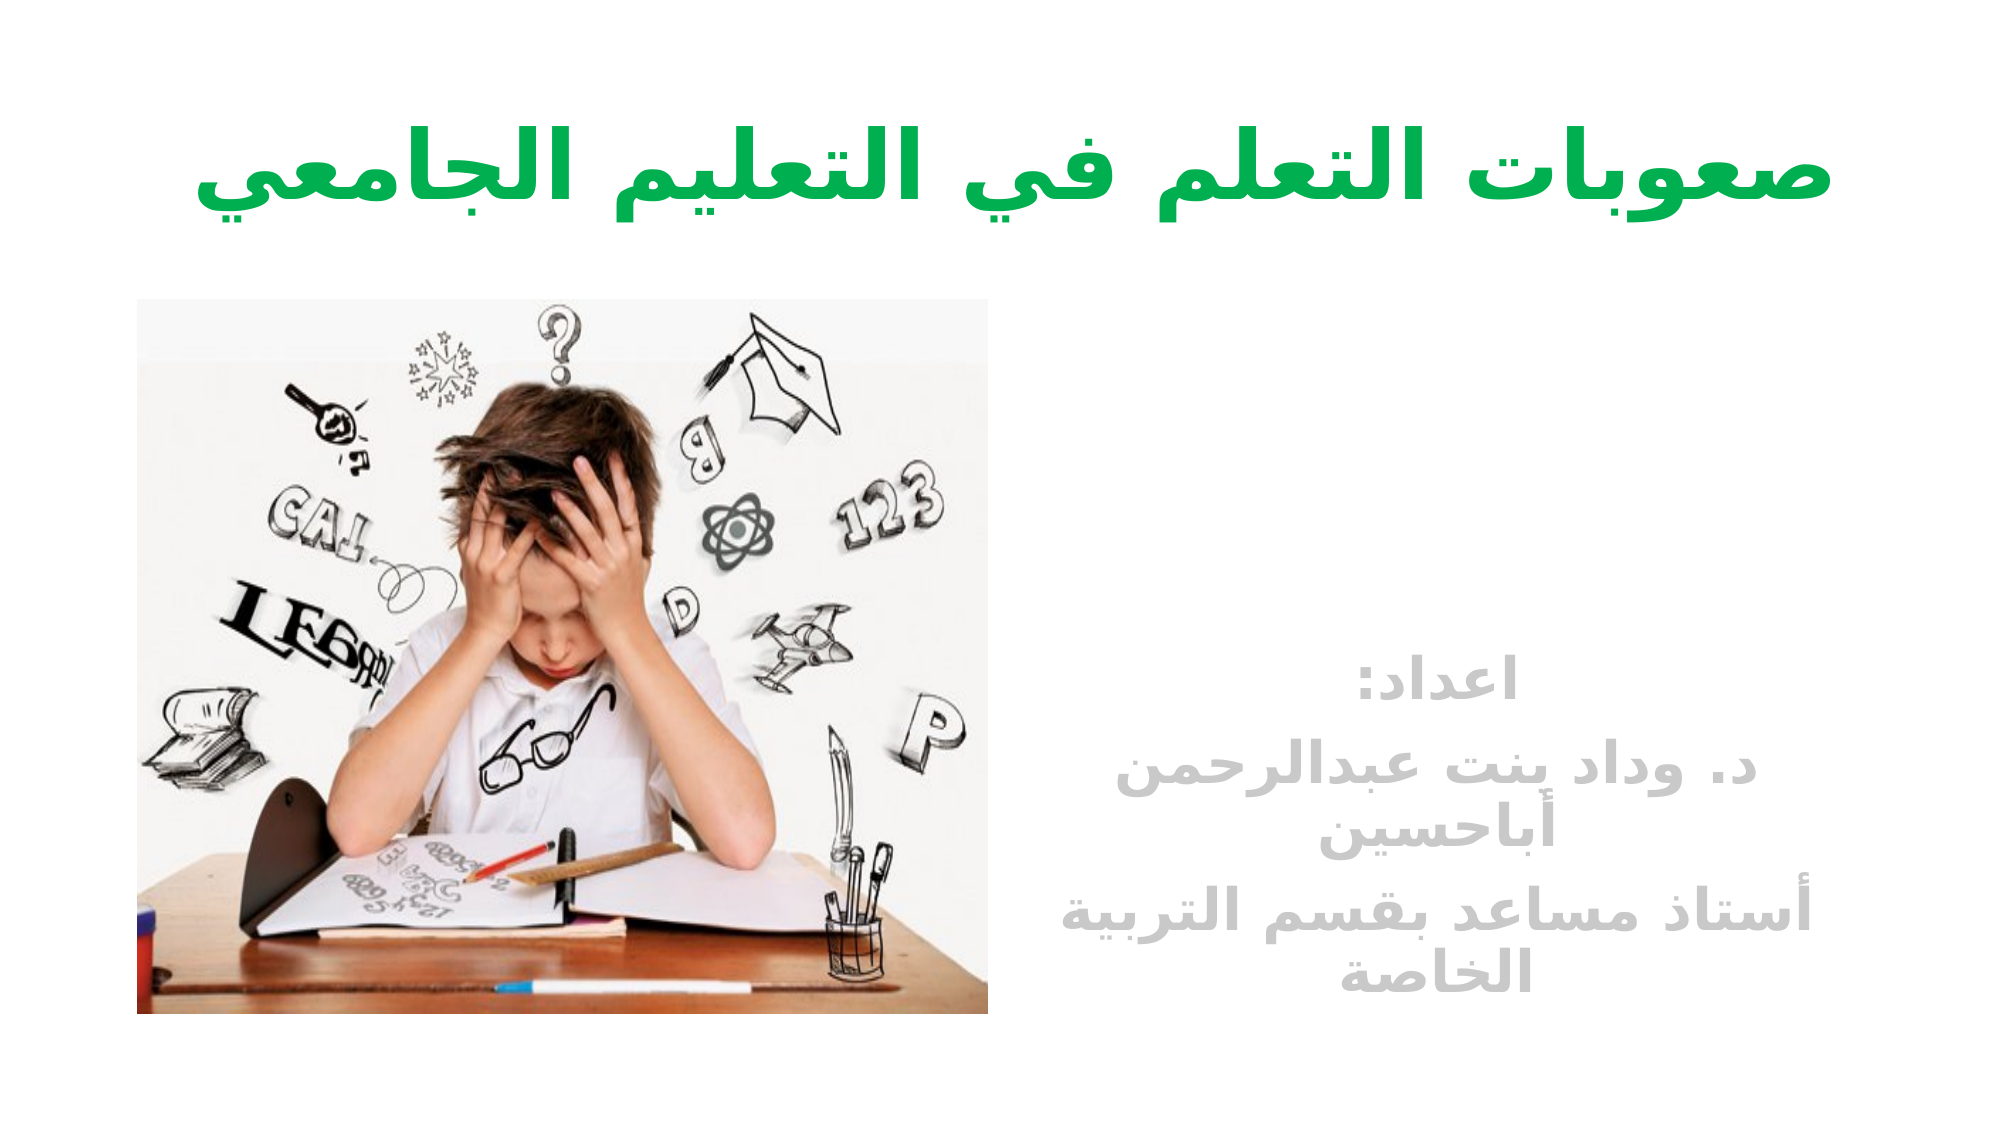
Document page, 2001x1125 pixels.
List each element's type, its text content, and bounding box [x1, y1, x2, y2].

list اعداد: د. وداد بنت عبدالرحمن أباحسين أستاذ مساعد بقسم التربية الخاصة [1012, 299, 1863, 1014]
picture [137, 299, 988, 1014]
title صعوبات التعلم في التعليم الجامعي [137, 59, 1863, 278]
